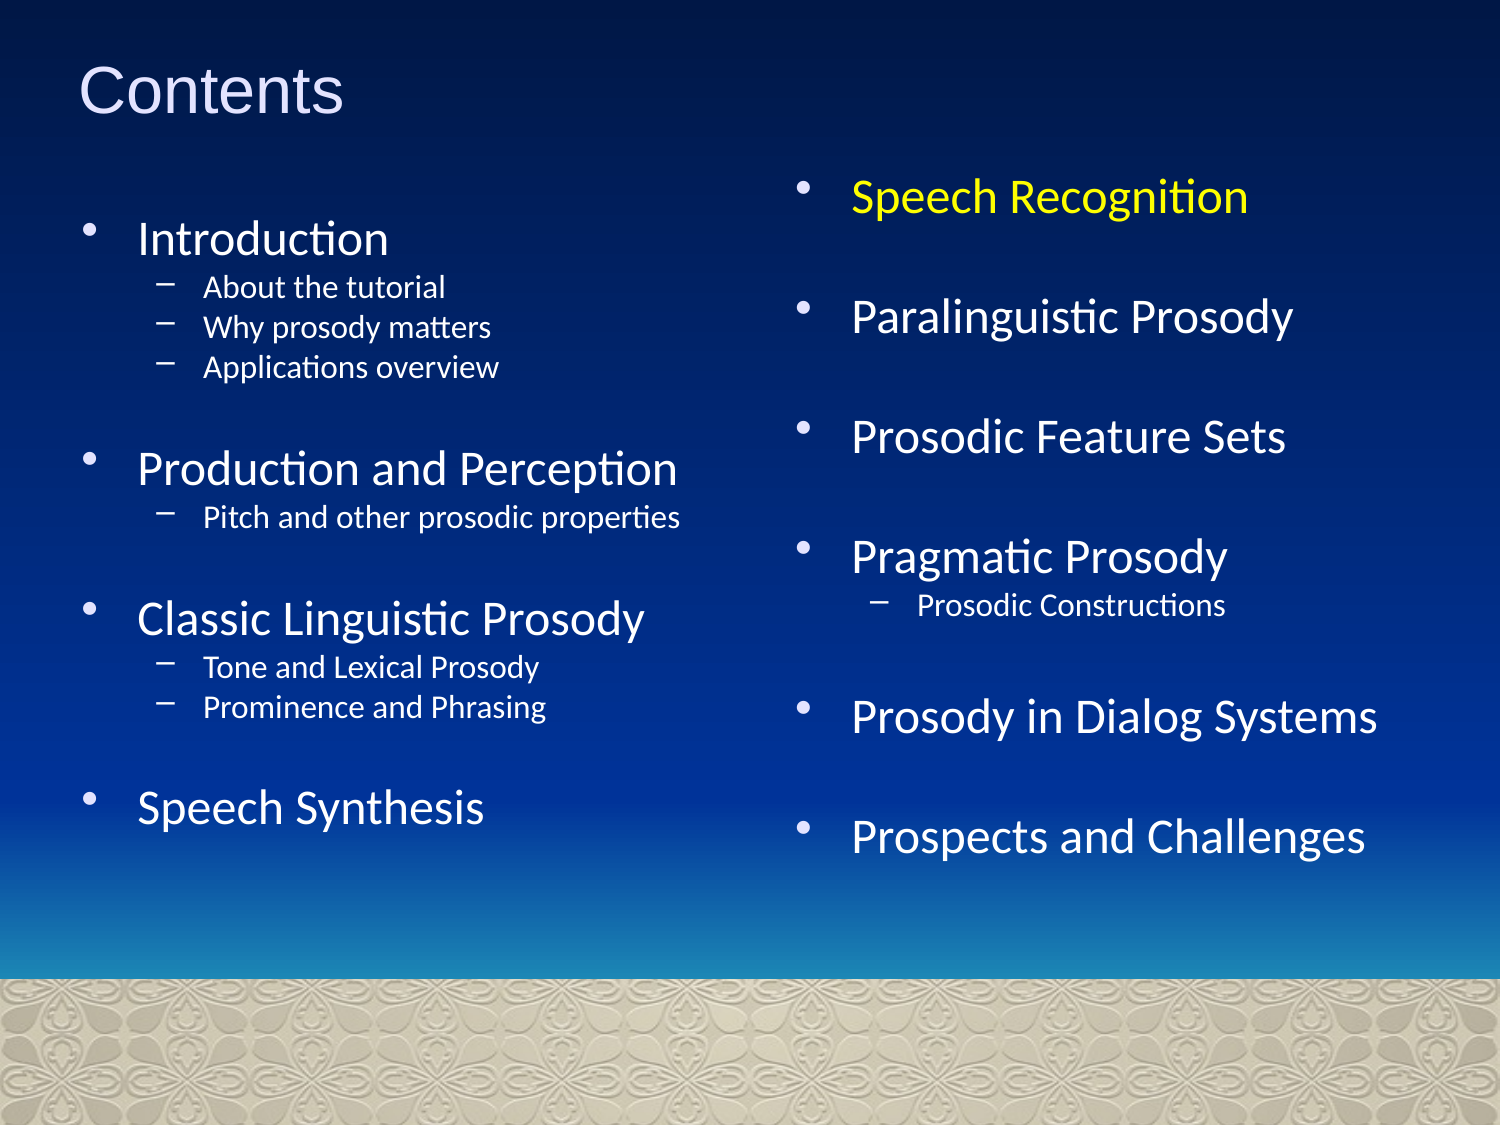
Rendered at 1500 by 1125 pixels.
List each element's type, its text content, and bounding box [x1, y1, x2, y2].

list Introduction About the tutorial Why prosody matters Applications overview Production and Perception Pitch and other prosodic properties Classic Linguistic Prosody Tone and Lexical Prosody Prominence and Phrasing Speech Synthesis [66, 197, 780, 865]
title Contents [62, 19, 1414, 156]
picture [0, 978, 1500, 1125]
text_box Speech Recognition Paralinguistic Prosody Prosodic Feature Sets Pragmatic Prosody Prosodic Constructions Prosody in Dialog Systems Prospects and Challenges [780, 155, 1480, 894]
